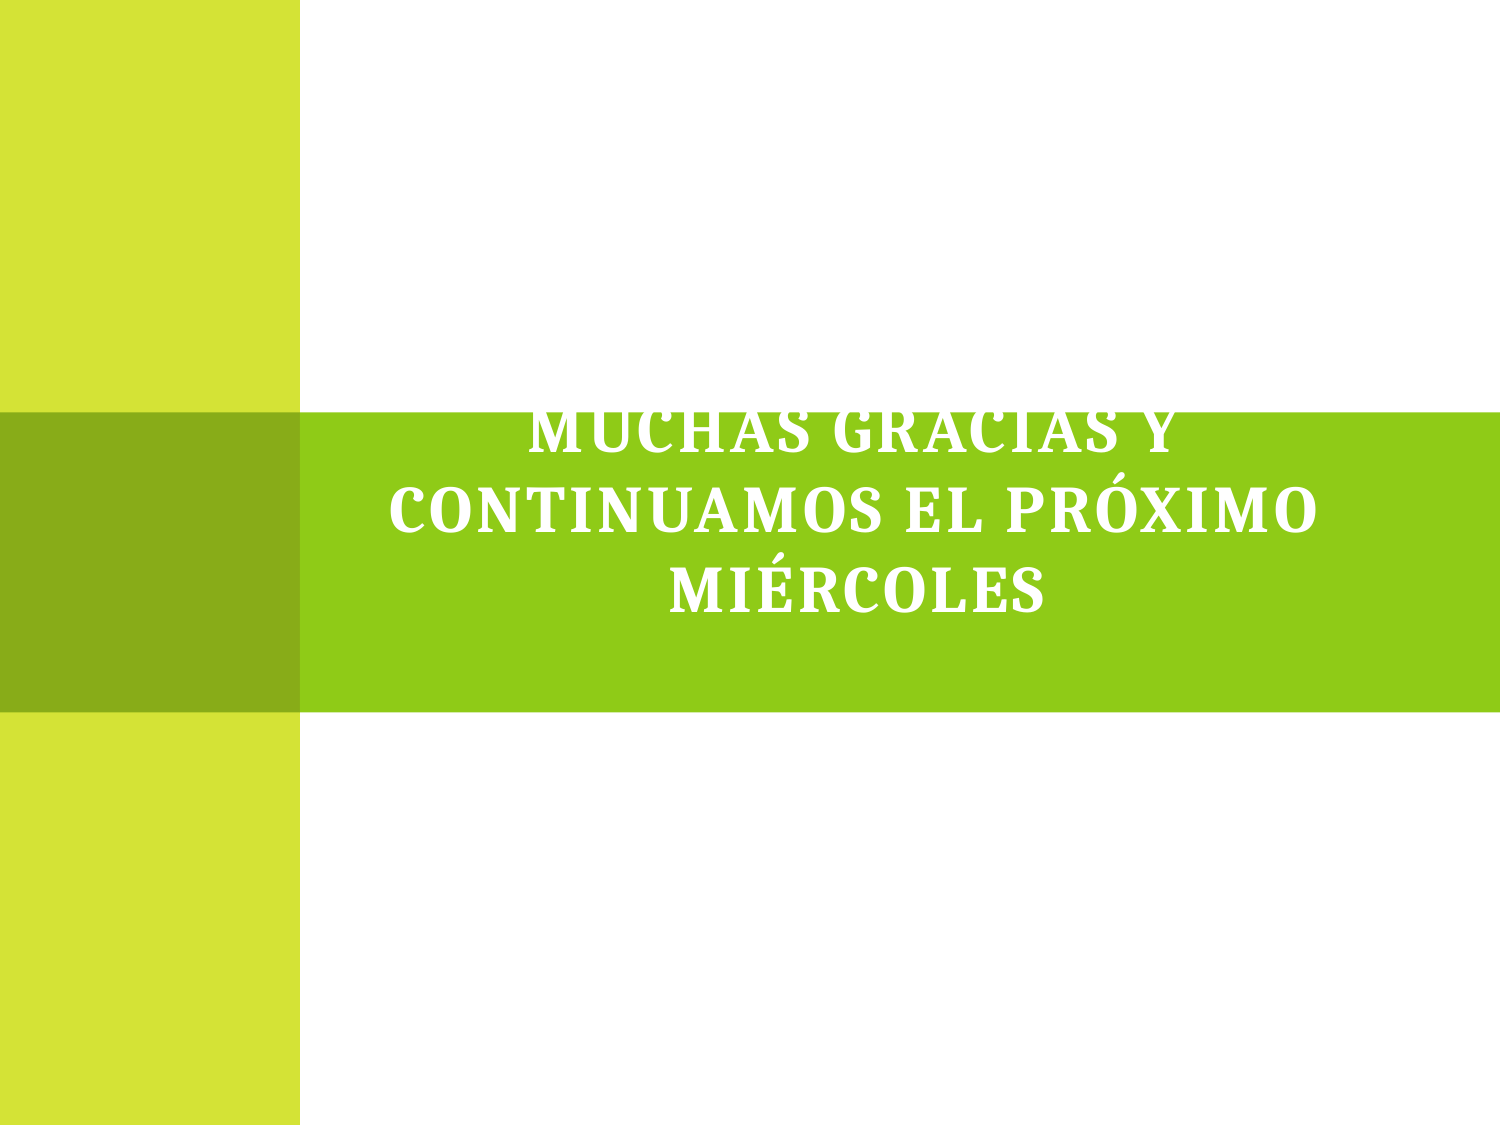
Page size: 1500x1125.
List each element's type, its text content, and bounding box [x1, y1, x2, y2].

title Muchas gracias y continuamos el próximo miércoles [312, 432, 1400, 634]
